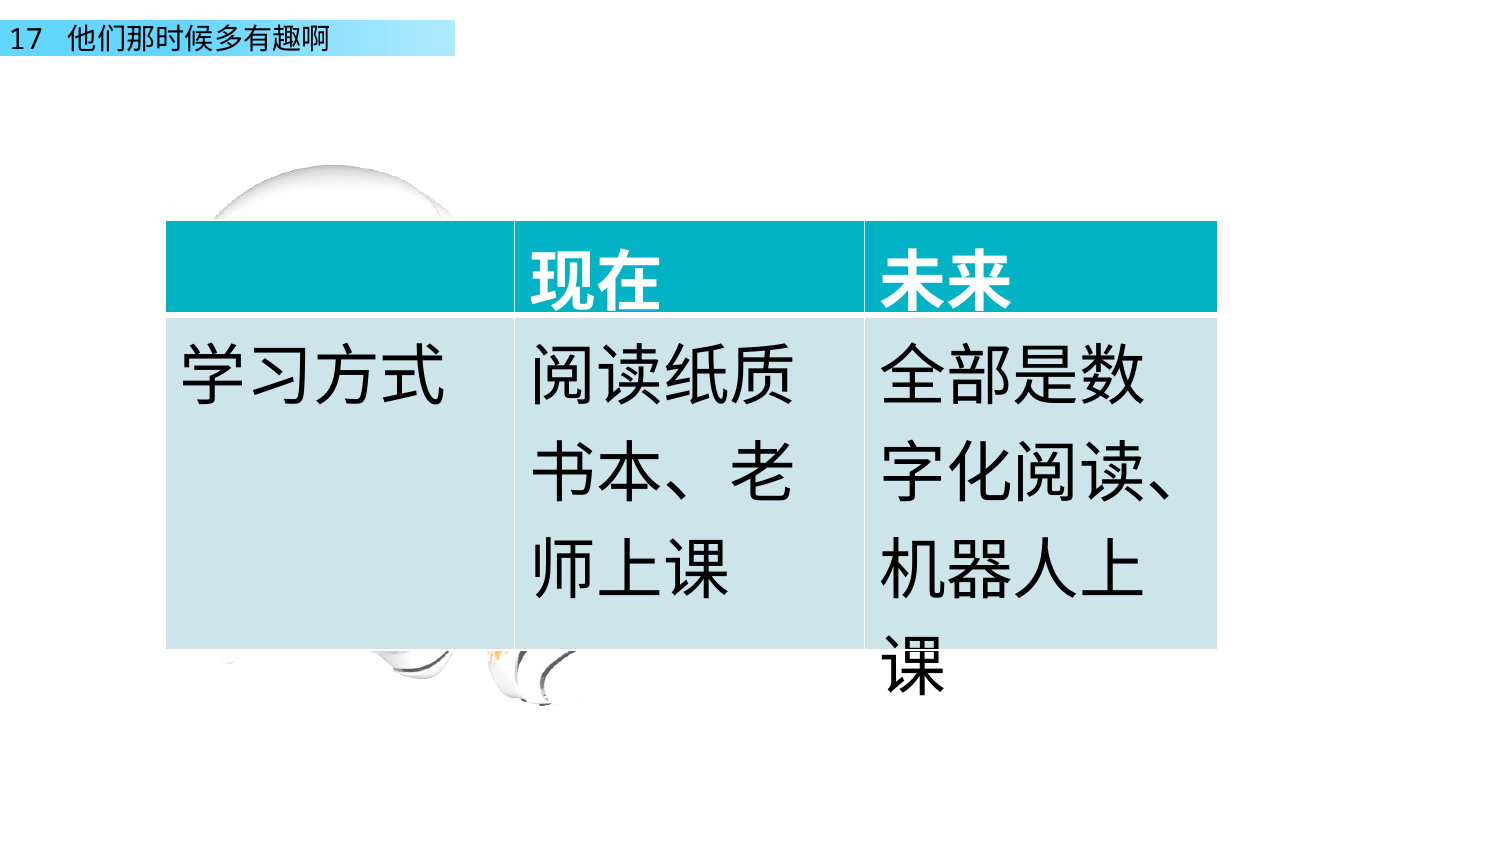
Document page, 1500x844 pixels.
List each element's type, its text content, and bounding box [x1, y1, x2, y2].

table_cell 全部是数字化阅读、机器人上课 [865, 318, 1217, 649]
table_header 现在 [515, 221, 864, 312]
table_header [166, 221, 514, 312]
table_header 未来 [865, 221, 1217, 312]
table_cell 阅读纸质书本、老师上课 [515, 318, 864, 649]
table_cell 学习方式 [166, 318, 514, 649]
